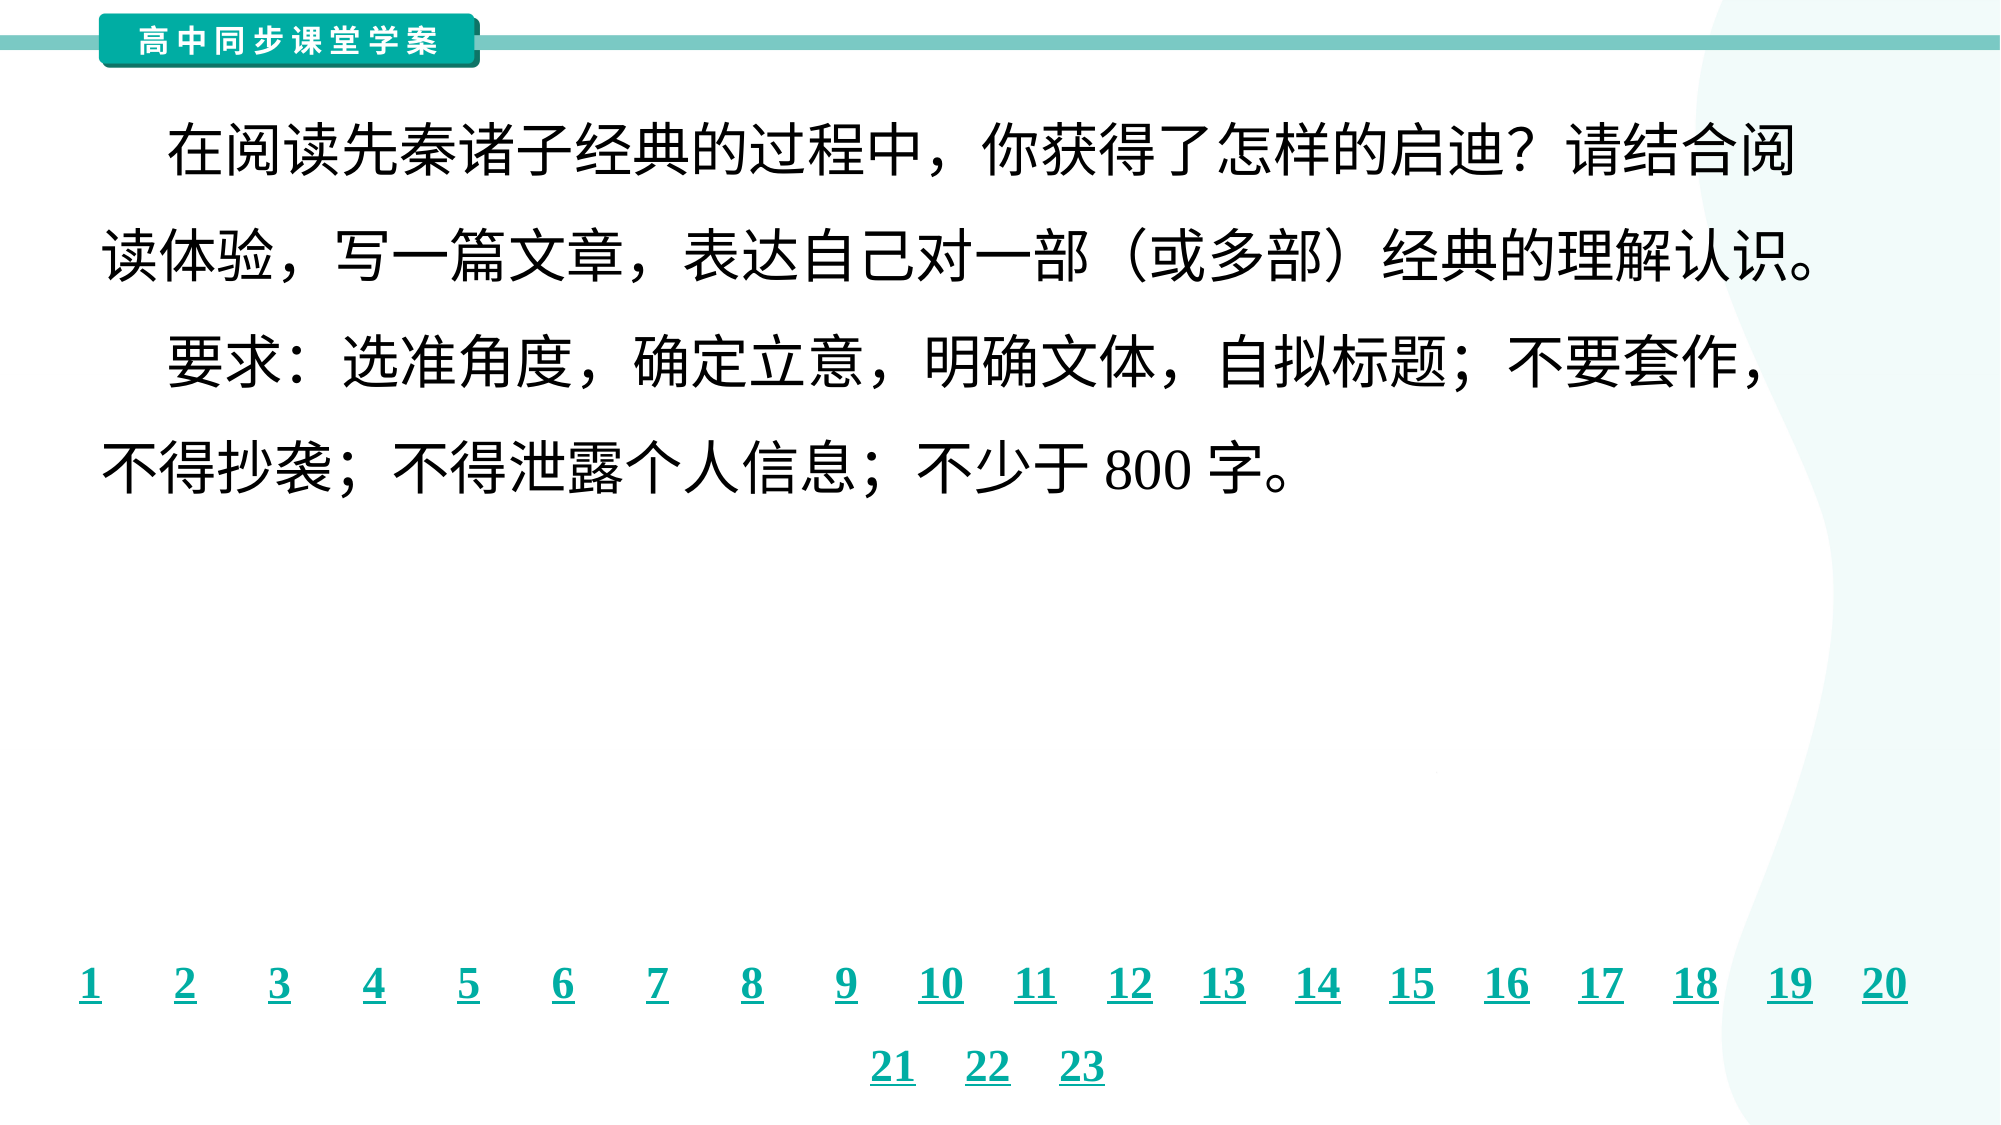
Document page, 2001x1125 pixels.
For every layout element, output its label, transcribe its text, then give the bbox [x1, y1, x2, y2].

text_box 在阅读先秦诸子经典的过程中，你获得了怎样的启迪？请结合阅 读体验，写一篇文章，表达自己对一部（或多部）经典的理解认识。 要求：选准角度，确定立意，明确文体，自拟标题；不要套作， 不得抄袭；不得泄露个人信息；不少于800字。 [100, 76, 1899, 502]
picture [0, 0, 2000, 1125]
